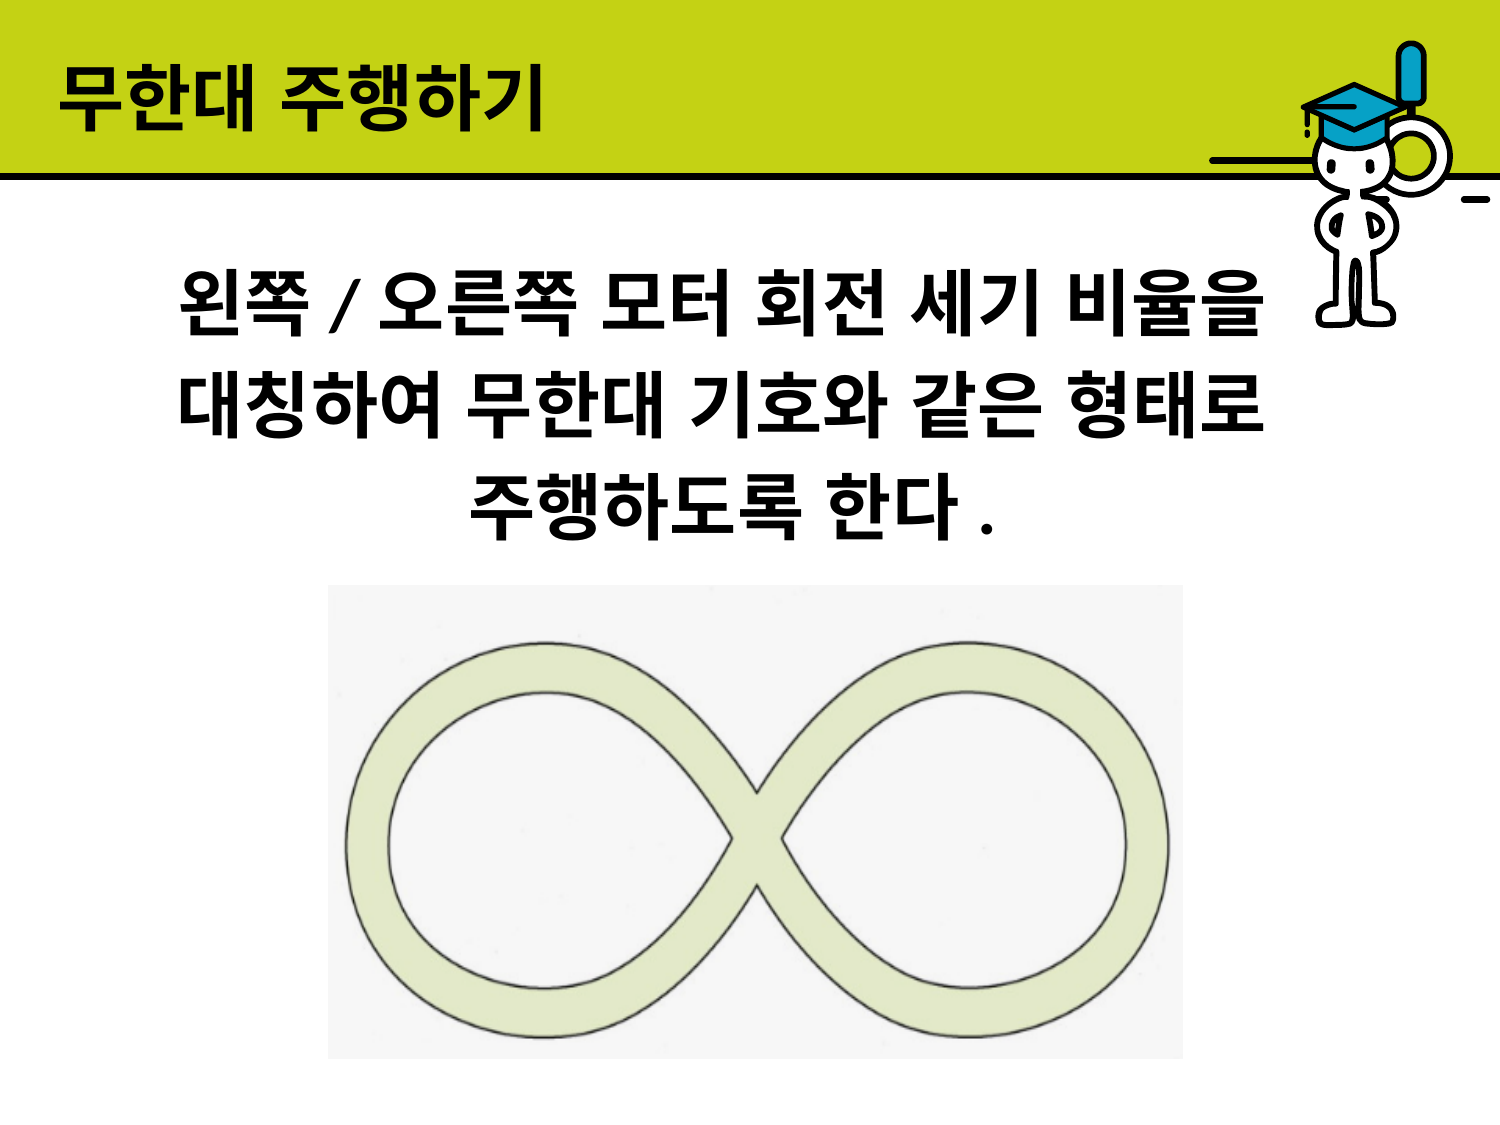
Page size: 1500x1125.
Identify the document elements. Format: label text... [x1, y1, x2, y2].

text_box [1300, 81, 1408, 329]
text_box 왼쪽/오른쪽 모터 회전 세기 비율을 대칭하여 무한대 기호와 같은 형태로 주행하도록 한다. [58, 257, 1407, 550]
list 무한대 주행하기 [57, 52, 1254, 690]
picture [327, 585, 1184, 1059]
